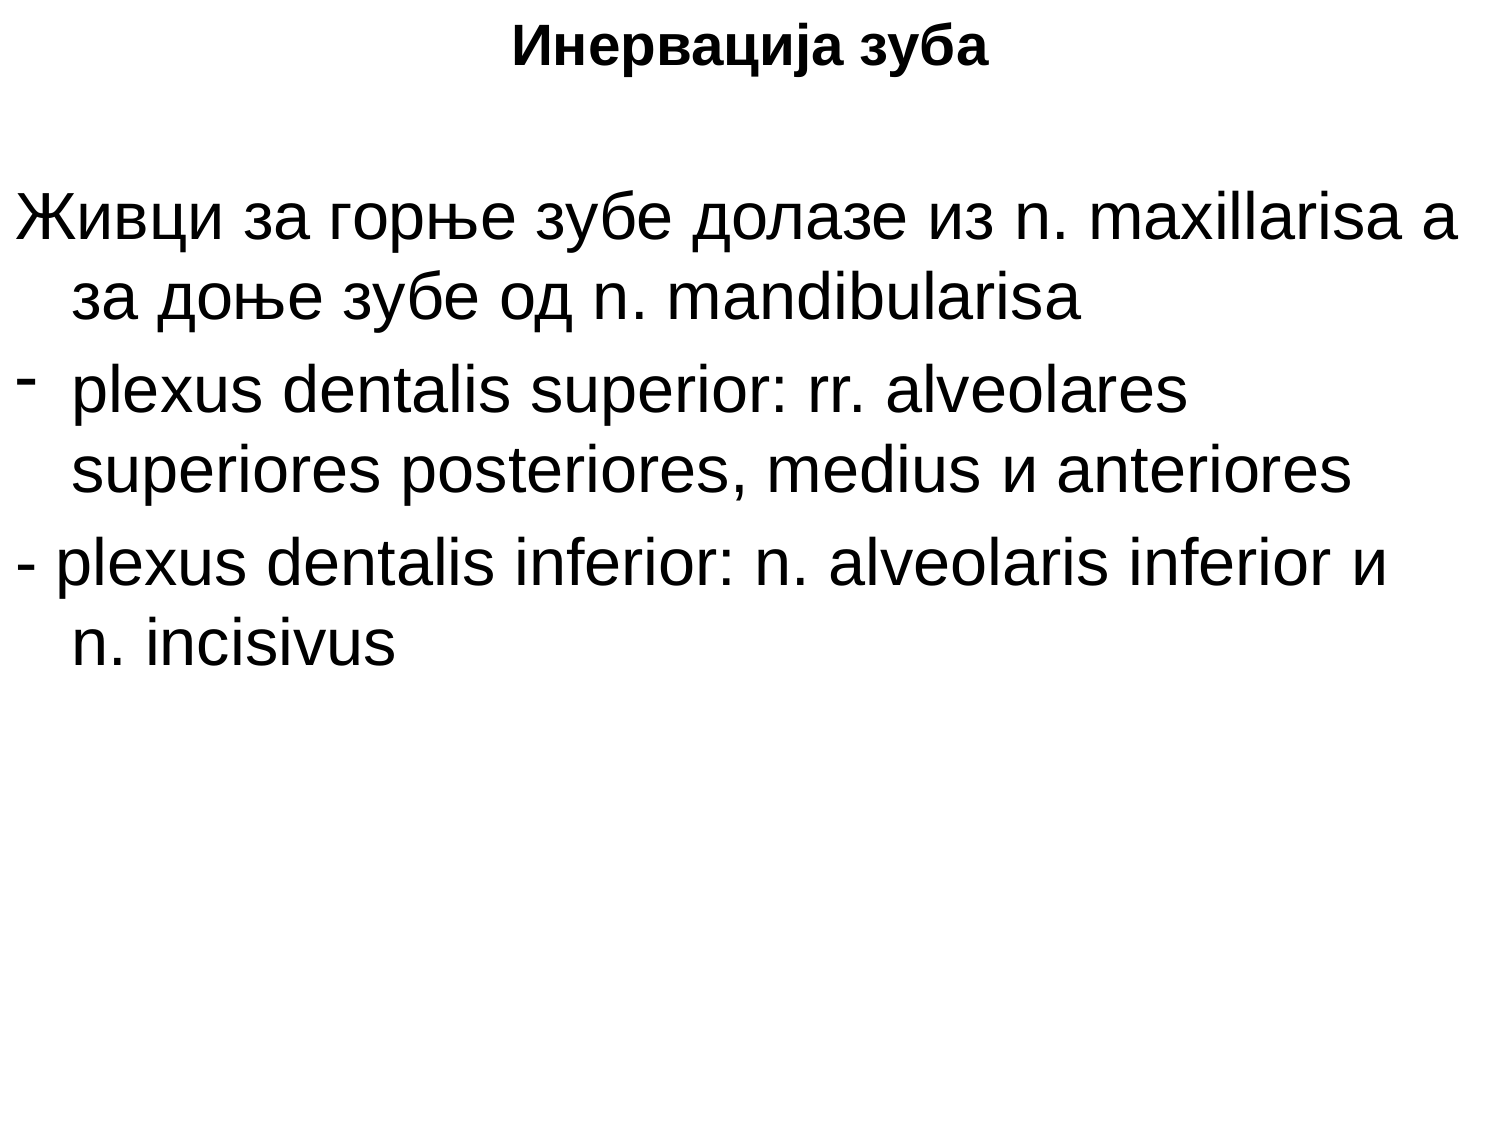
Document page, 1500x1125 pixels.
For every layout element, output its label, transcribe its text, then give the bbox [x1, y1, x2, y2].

list Инервација зубa Живци за горње зубе долазе из n. maxillarisa a за доње зубе од n. mandibularisa plexus dentalis superior: rr. alveolares superiores posteriores, medius и anteriores - plexus dentalis inferior: n. alveolaris inferior и n. incisivus [0, 0, 1500, 1125]
